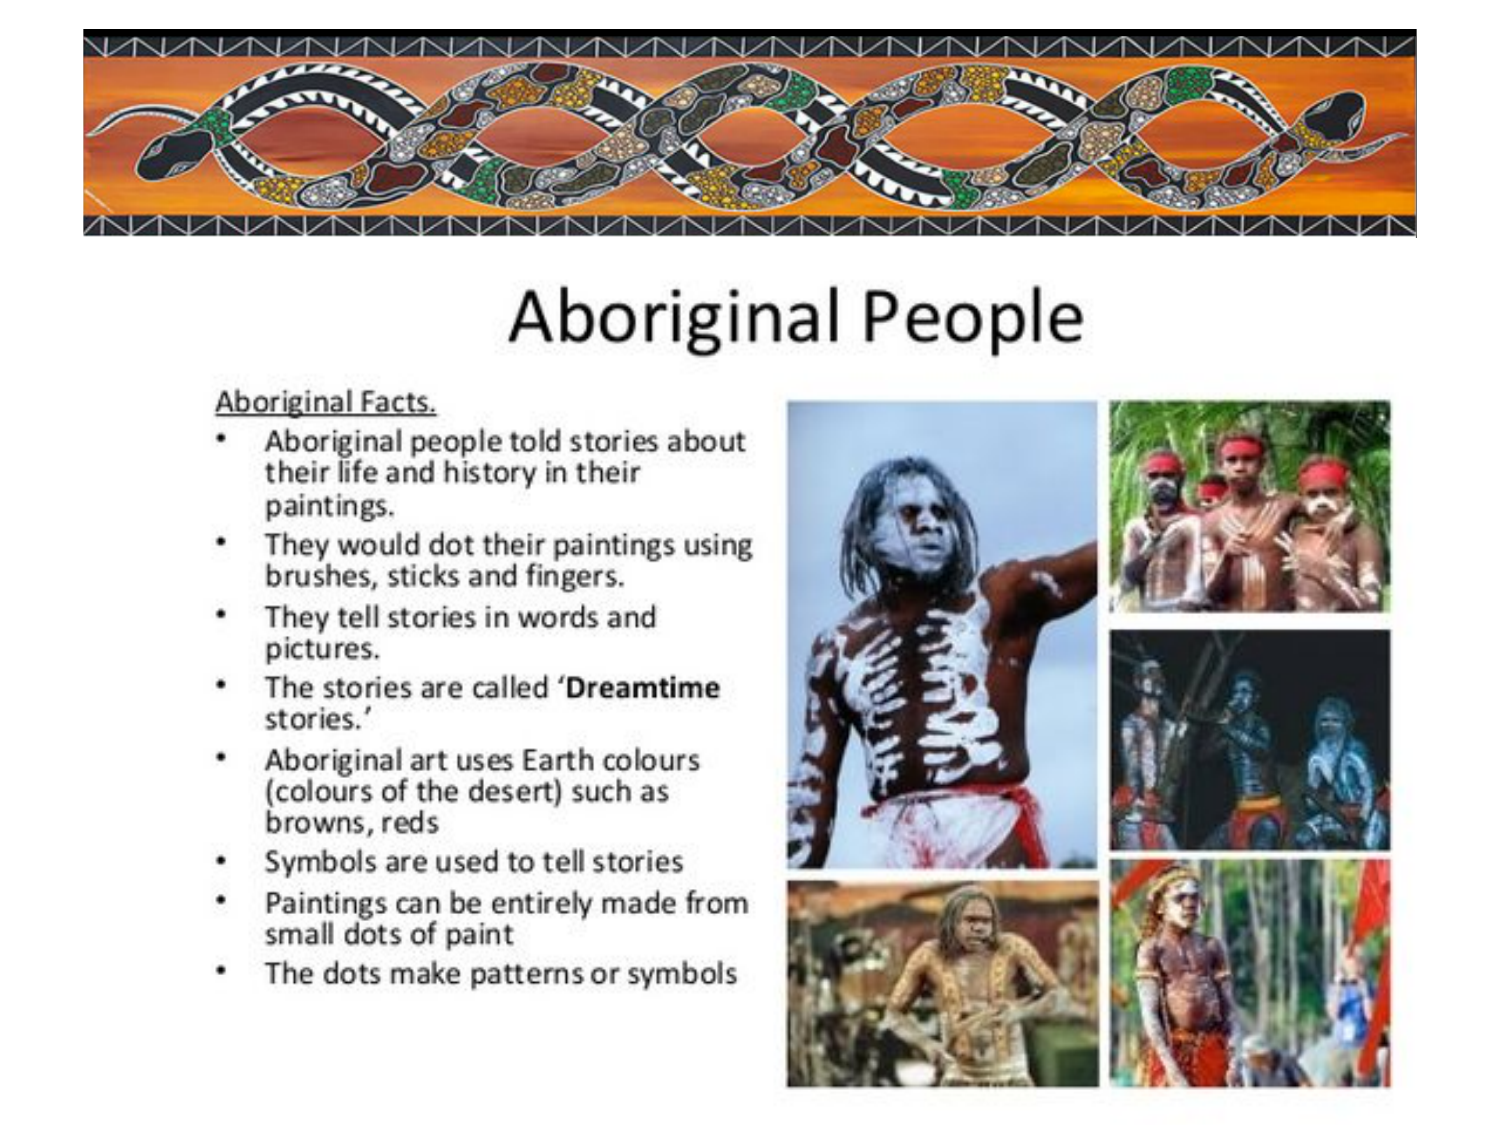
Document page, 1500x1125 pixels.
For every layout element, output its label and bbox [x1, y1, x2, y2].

picture [83, 28, 1459, 1125]
